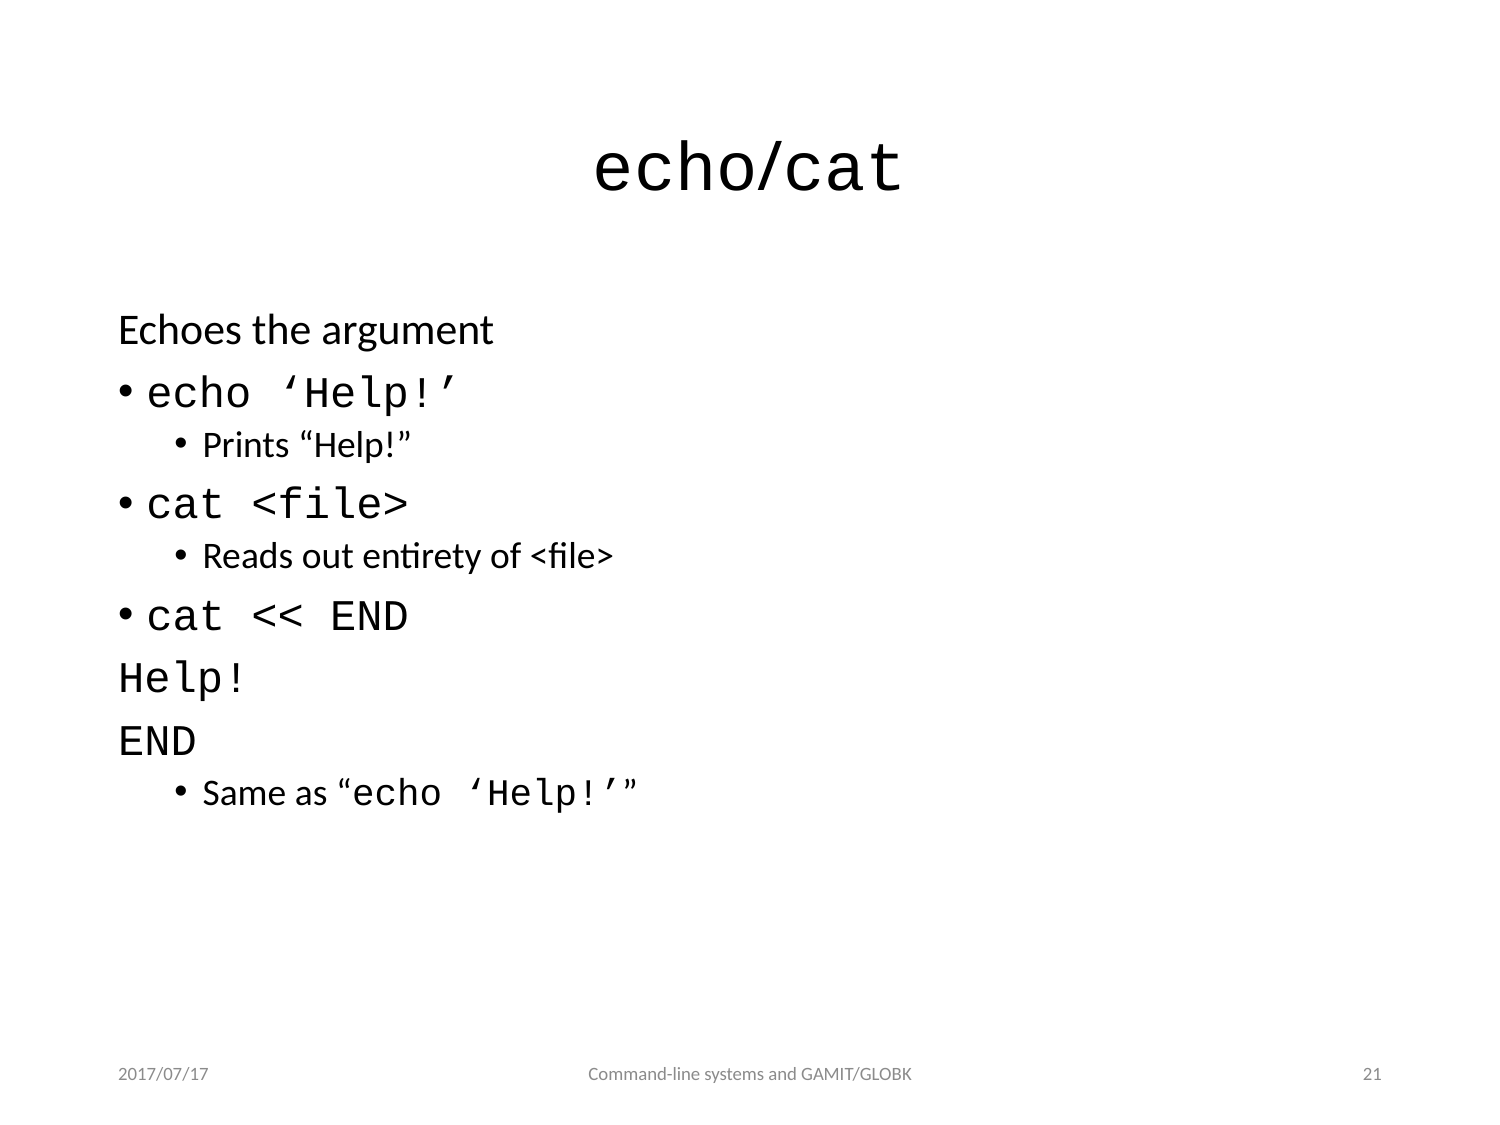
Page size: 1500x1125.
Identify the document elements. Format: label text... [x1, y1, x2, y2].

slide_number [103, 1042, 441, 1103]
list Echoes the argument echo ‘Help!’ Prints “Help!” cat <file> Reads out entirety of <file> cat << END Help! END Same as “echo ‘Help!’” [103, 299, 1397, 1014]
footer Command-line systems and GAMIT/GLOBK [496, 1042, 1004, 1103]
title echo/cat [103, 59, 1397, 278]
slide_number 20 [1059, 1042, 1397, 1103]
